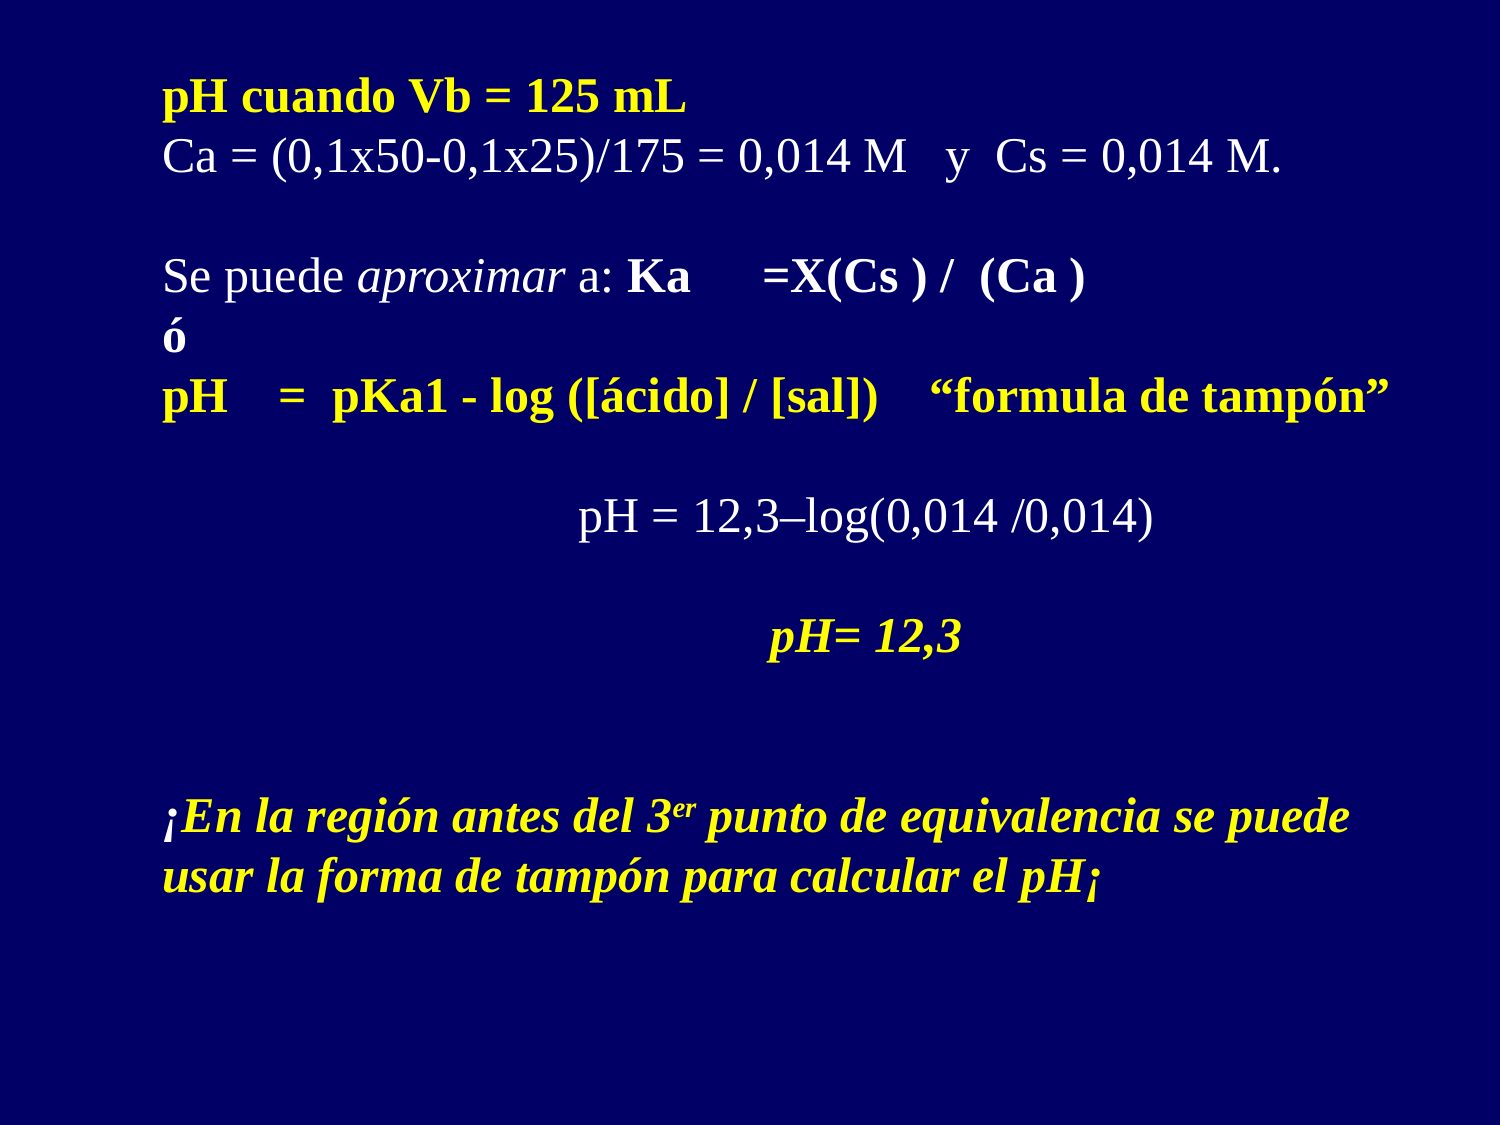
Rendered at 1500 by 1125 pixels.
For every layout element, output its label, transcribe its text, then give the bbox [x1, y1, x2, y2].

text_box pH cuando Vb = 125 mL Ca = (0,1x50-0,1x25)/175 = 0,014 M y Cs = 0,014 M. Se puede aproximar a: Ka =X(Cs ) / (Ca ) ó pH = pKa1 - log ([ácido] / [sal]) “formula de tampón” pH = 12,3–log(0,014 /0,014) pH= 12,3 ¡En la región antes del 3er punto de equivalencia se puede usar la forma de tampón para calcular el pH¡ [147, 54, 1436, 910]
